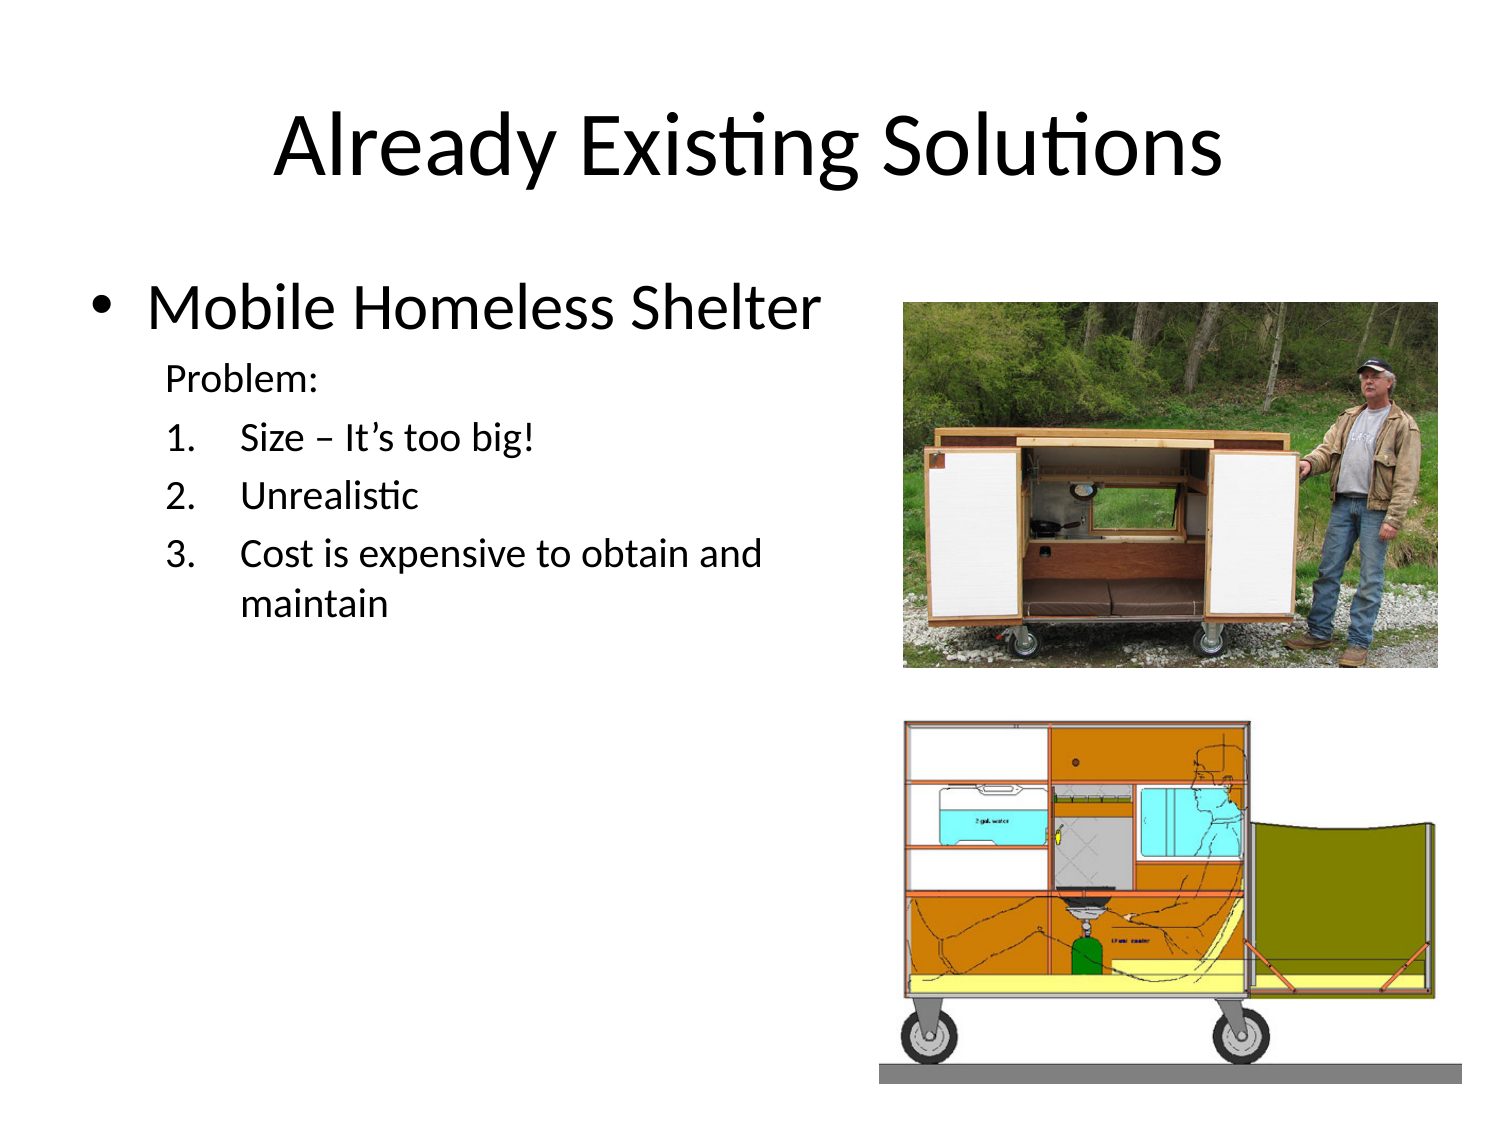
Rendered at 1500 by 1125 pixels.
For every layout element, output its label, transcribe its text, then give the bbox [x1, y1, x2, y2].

title Already Existing Solutions [75, 45, 1425, 233]
list Mobile Homeless Shelter Problem: Size – It’s too big! Unrealistic Cost is expensive to obtain and maintain [75, 255, 845, 1005]
picture [879, 302, 1462, 1084]
